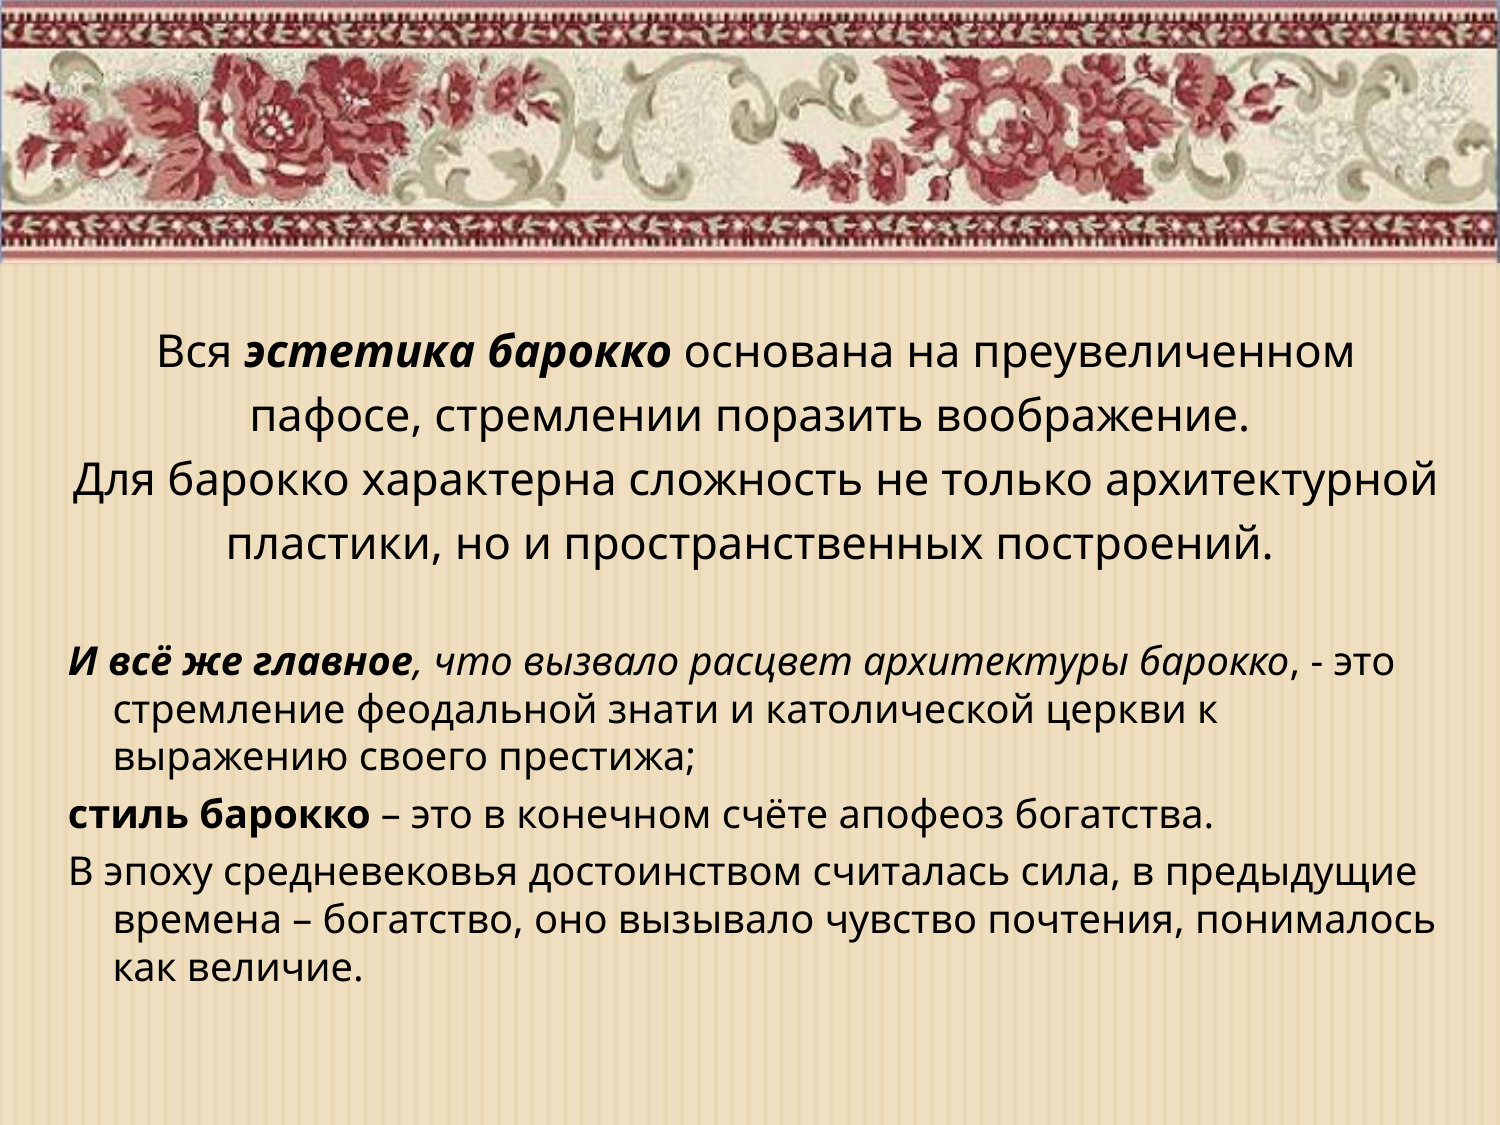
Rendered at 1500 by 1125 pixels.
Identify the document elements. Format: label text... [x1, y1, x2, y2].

picture [0, 0, 1500, 264]
list Вся эстетика барокко основана на преувеличенном пафосе, стремлении поразить воображение. Для барокко характерна сложность не только архитектурной пластики, но и пространственных построений. И всё же главное, что вызвало расцвет архитектуры барокко, - это стремление феодальной знати и католической церкви к выражению своего престижа; стиль барокко – это в конечном счёте апофеоз богатства. В эпоху средневековья достоинством считалась сила, в предыдущие времена – богатство, оно вызывало чувство почтения, понималось как величие. [53, 314, 1459, 1052]
